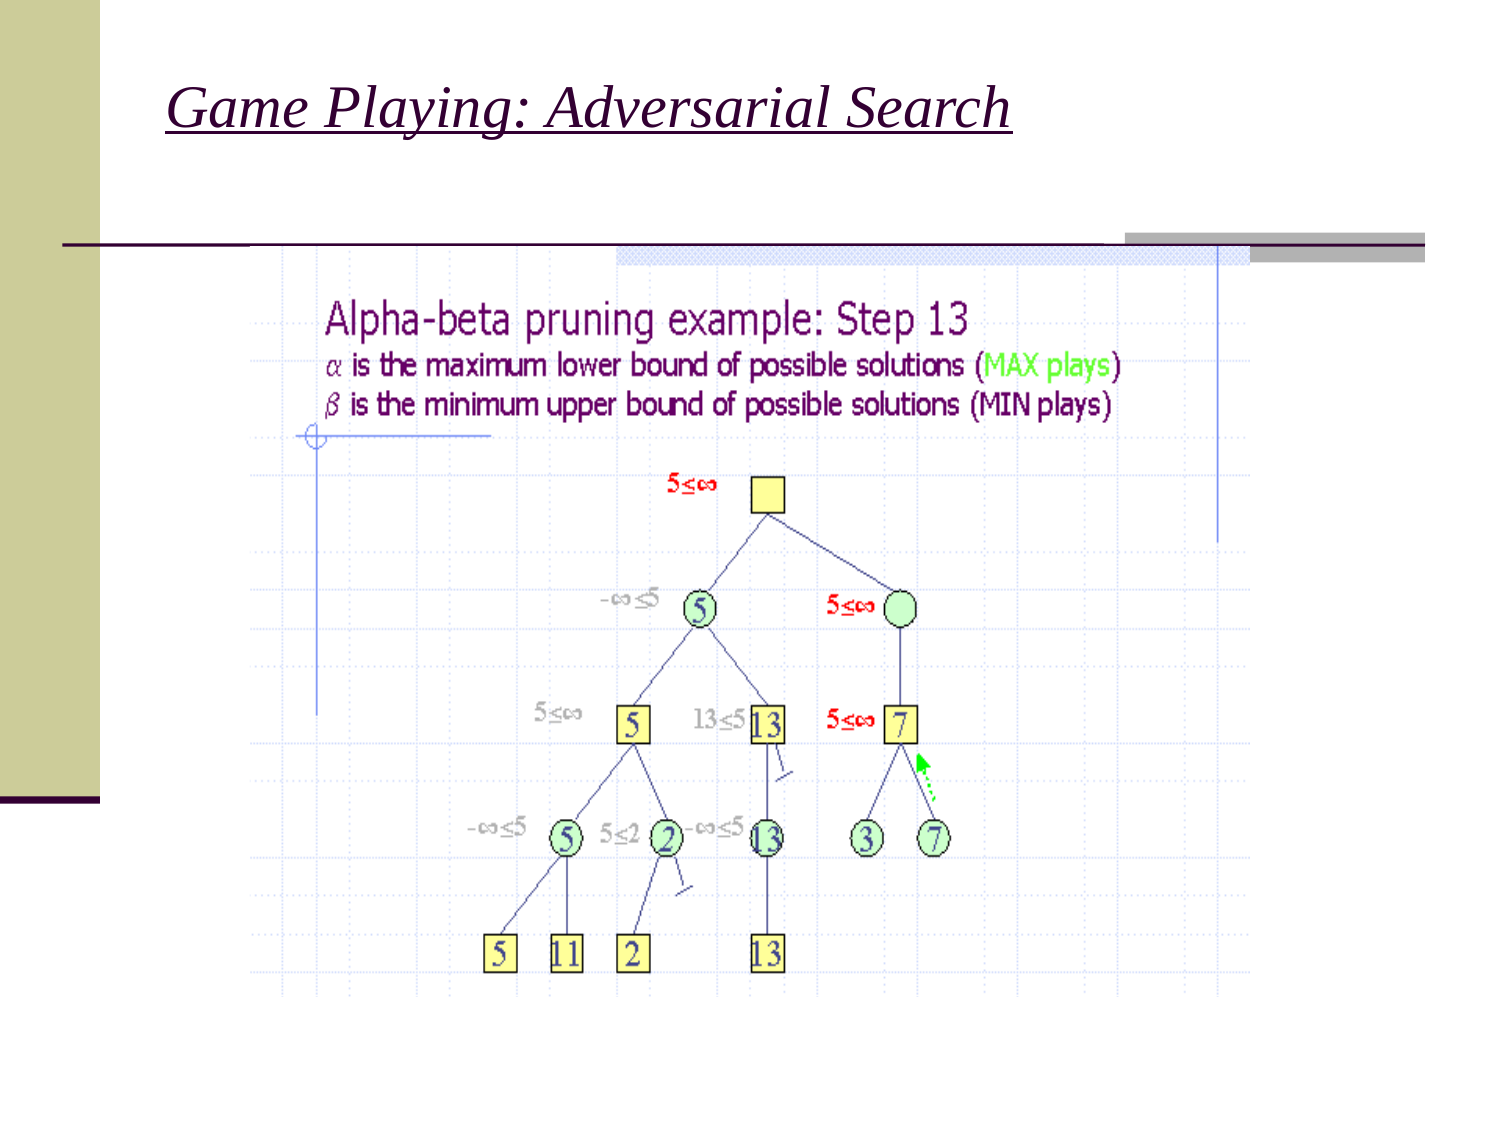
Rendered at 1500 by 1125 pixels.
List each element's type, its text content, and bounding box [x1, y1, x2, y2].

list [249, 245, 1251, 997]
title Game Playing: Adversarial Search [149, 45, 1426, 162]
